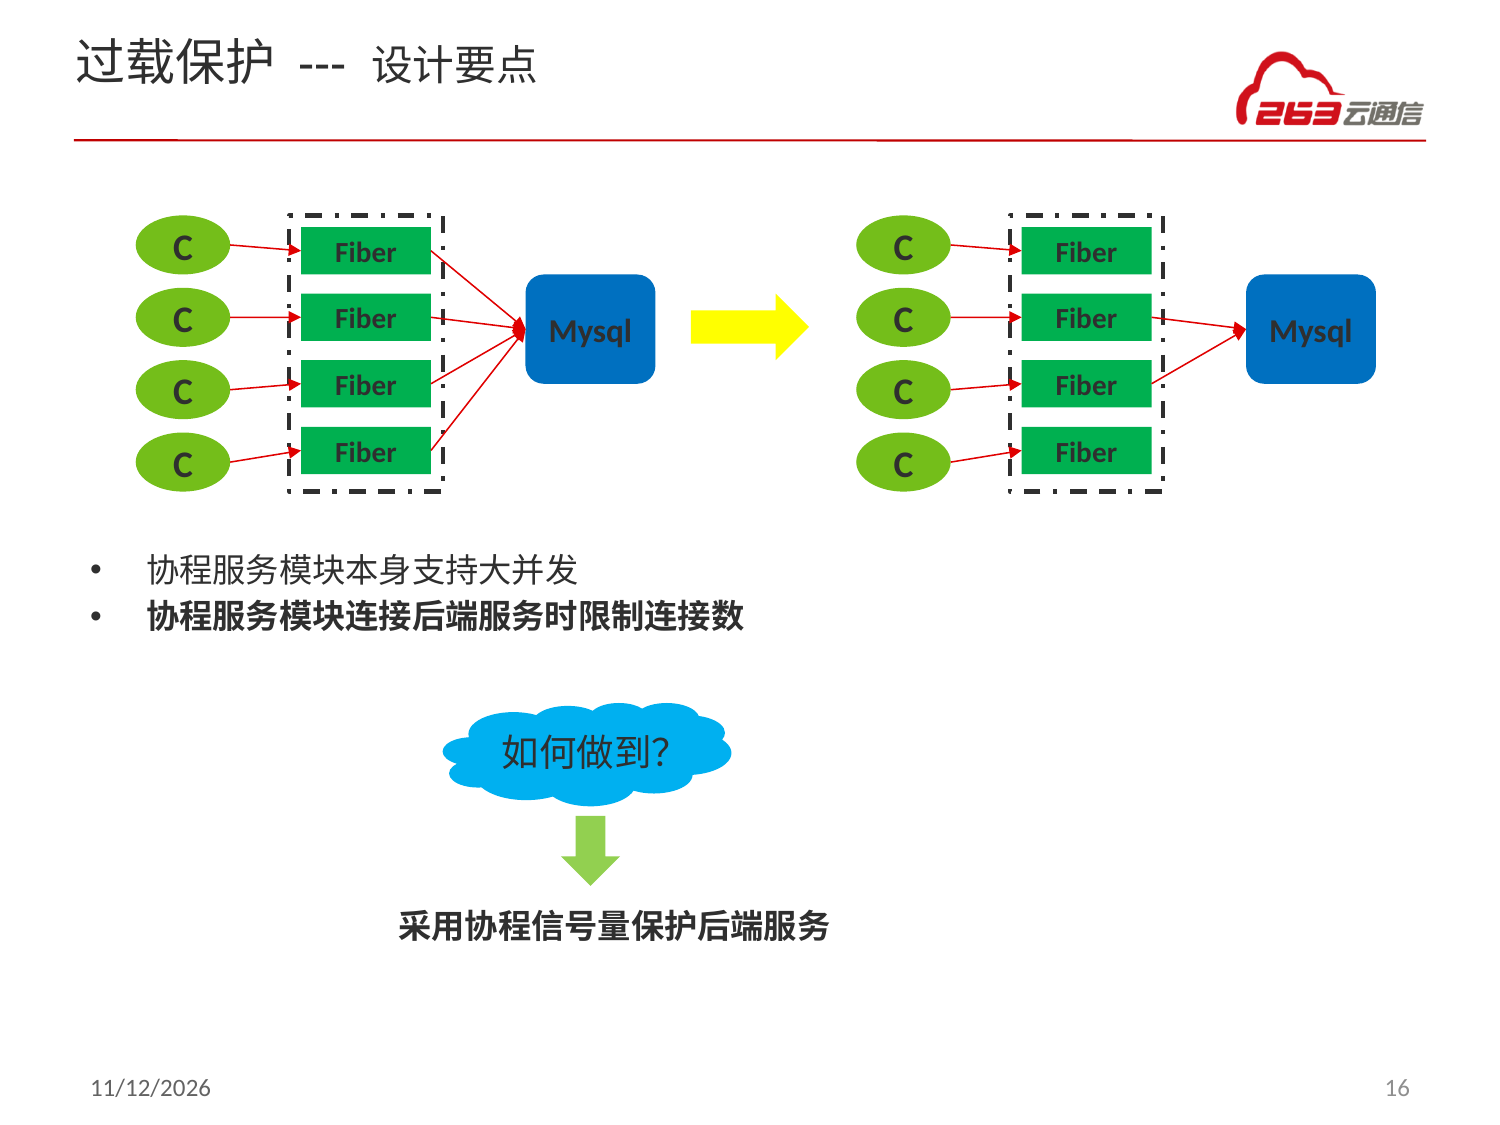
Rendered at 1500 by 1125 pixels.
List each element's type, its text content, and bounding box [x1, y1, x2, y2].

text_box Mysql [530, 272, 658, 386]
text_box [287, 213, 445, 494]
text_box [950, 450, 1022, 463]
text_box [1151, 328, 1247, 385]
text_box C [854, 358, 952, 422]
text_box C [133, 213, 233, 277]
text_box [229, 450, 302, 463]
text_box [430, 317, 526, 327]
text_box [559, 813, 622, 888]
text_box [430, 250, 526, 316]
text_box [229, 244, 302, 252]
text_box 采用协程信号量保护后端服务 [383, 897, 869, 953]
title 过载保护 --- 设计要点 [75, 30, 1235, 136]
text_box C [133, 285, 233, 349]
text_box C [854, 213, 953, 277]
text_box [688, 291, 812, 363]
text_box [229, 383, 302, 390]
text_box 如何做到？ [440, 700, 734, 809]
list 协程服务模块本身支持大并发 协程服务模块连接后端服务时限制连接数 [75, 541, 1425, 691]
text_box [950, 244, 1022, 252]
text_box [1008, 213, 1165, 494]
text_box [1151, 317, 1247, 328]
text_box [950, 383, 1022, 390]
picture [1230, 37, 1430, 141]
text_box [430, 328, 526, 451]
text_box Mysql [1243, 272, 1379, 386]
text_box C [133, 430, 231, 494]
text_box C [133, 358, 231, 422]
text_box C [854, 285, 953, 349]
text_box C [854, 430, 952, 494]
